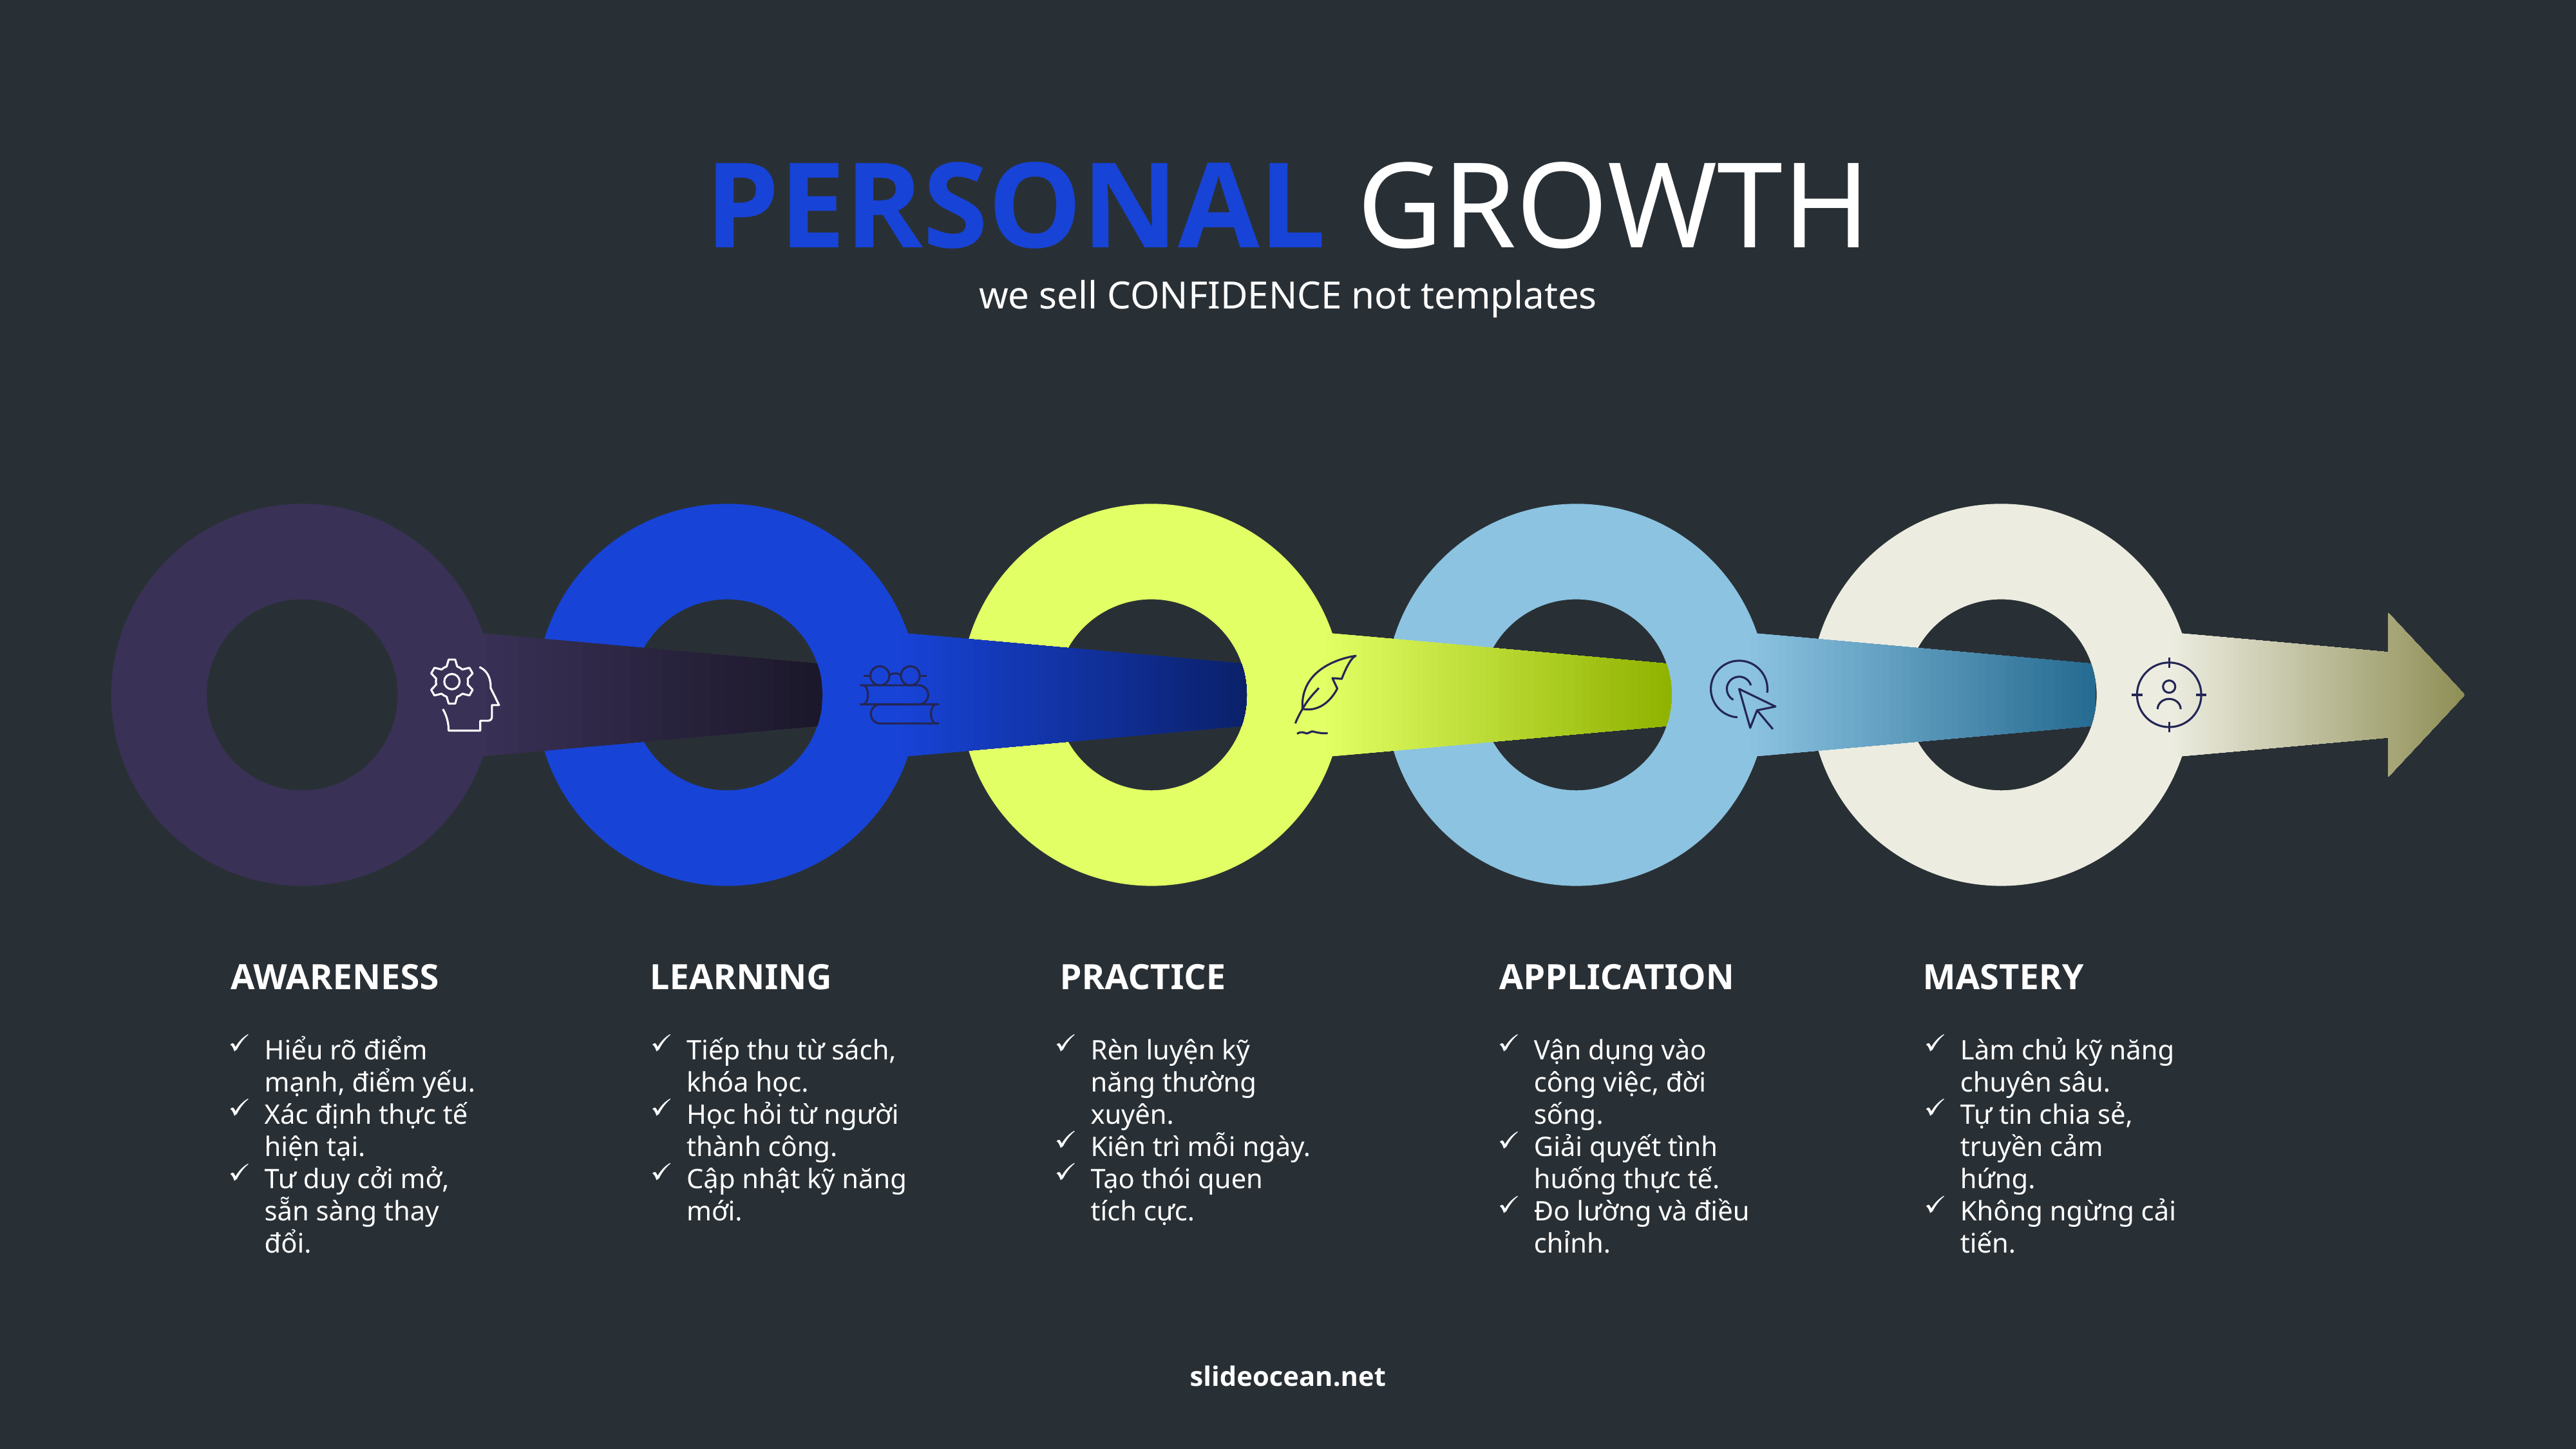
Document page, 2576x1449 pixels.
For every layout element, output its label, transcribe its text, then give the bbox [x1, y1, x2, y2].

text_box [431, 659, 499, 731]
text_box [2132, 657, 2207, 733]
text_box LEARNING [640, 950, 842, 1001]
text_box Rèn luyện kỹ năng thường xuyên. Kiên trì mỗi ngày. Tạo thói quen tích cực. [1045, 1028, 1323, 1231]
text_box [1295, 656, 1356, 724]
text_box APPLICATION [1490, 950, 1745, 1001]
text_box MASTERY [1913, 950, 2094, 1001]
text_box [968, 502, 1334, 887]
text_box Tiếp thu từ sách, khóa học. Học hỏi từ người thành công. Cập nhật kỹ năng mới. [640, 1028, 919, 1231]
text_box [860, 666, 940, 724]
text_box [1297, 731, 1328, 734]
text_box PERSONAL GROWTH [696, 125, 1880, 276]
text_box [1743, 631, 2098, 759]
text_box [110, 502, 484, 887]
text_box [1392, 502, 1758, 887]
text_box PRACTICE [1050, 950, 1236, 1001]
text_box [1817, 502, 2183, 887]
text_box Hiểu rõ điểm mạnh, điểm yếu. Xác định thực tế hiện tại. Tư duy cởi mở, sẵn sàng thay đổi. [218, 1028, 497, 1264]
text_box Làm chủ kỹ năng chuyên sâu. Tự tin chia sẻ, truyền cảm hứng. Không ngừng cải tiến. [1914, 1028, 2192, 1264]
text_box AWARENESS [221, 950, 449, 1001]
text_box [1319, 631, 1673, 759]
text_box Vận dụng vào công việc, đời sống. Giải quyết tình huống thực tế. Đo lường và điều chỉnh. [1488, 1028, 1766, 1264]
text_box we sell CONFIDENCE not templates [969, 276, 1607, 321]
text_box [1710, 660, 1776, 730]
text_box [2168, 610, 2467, 780]
text_box [544, 502, 909, 887]
text_box slideocean.net [1180, 1354, 1396, 1397]
text_box [469, 631, 824, 759]
text_box [894, 631, 1248, 759]
